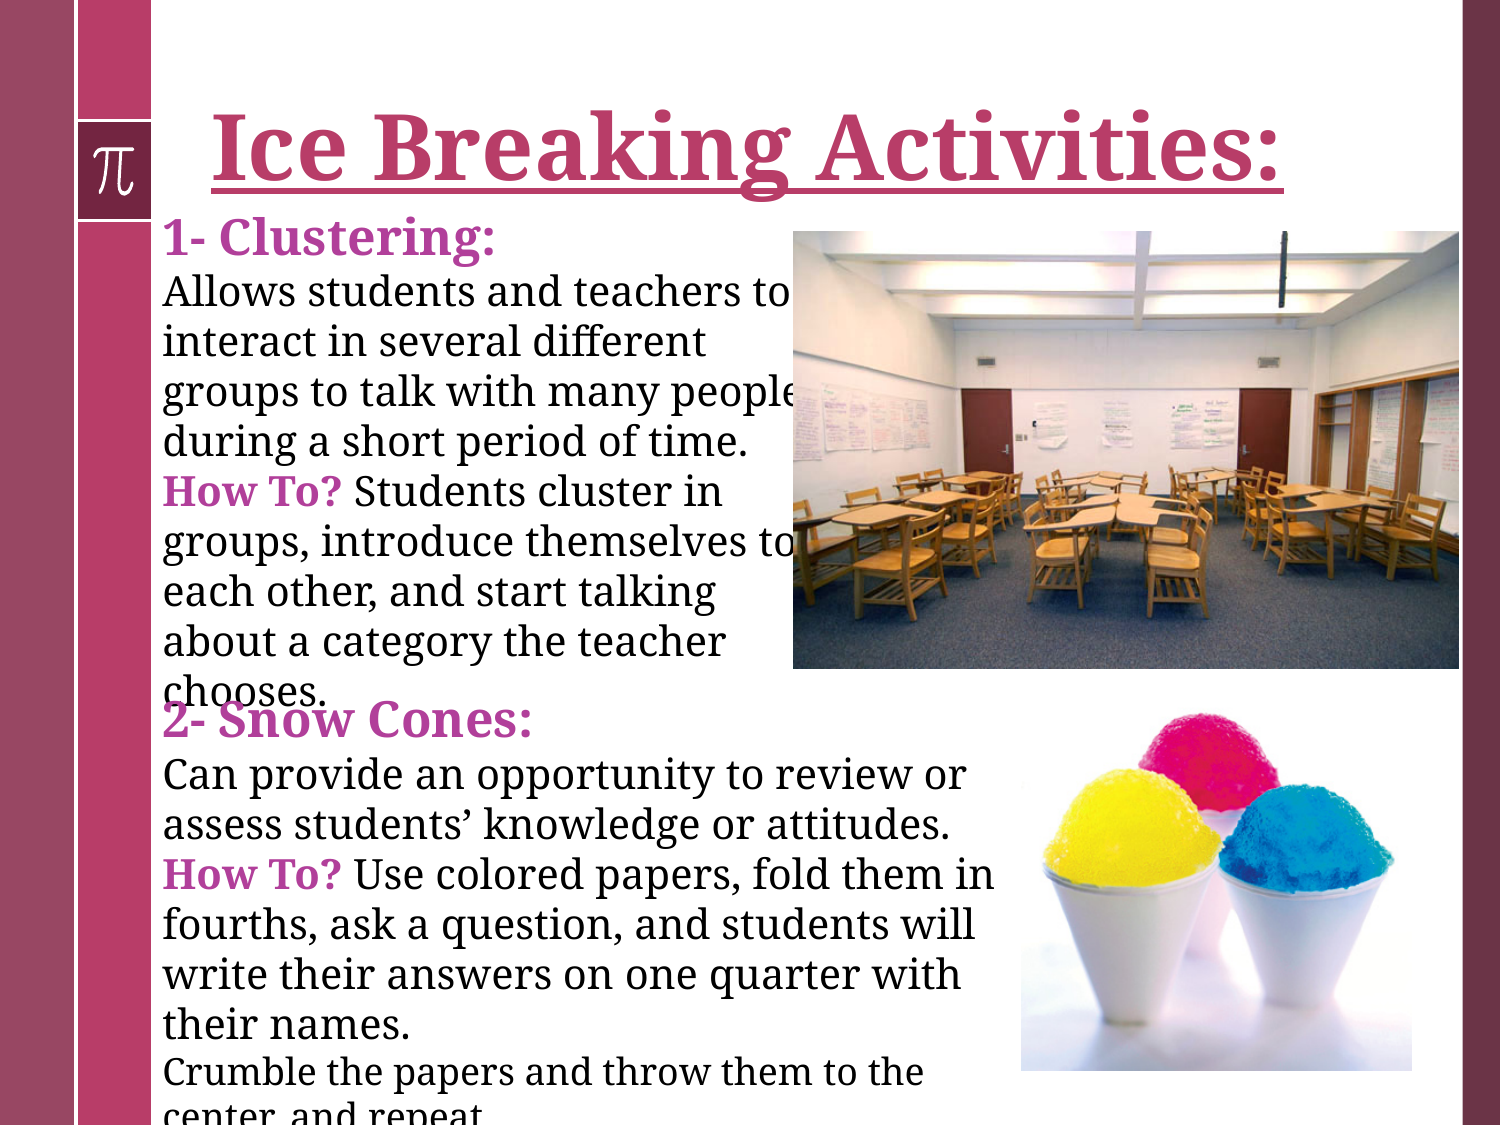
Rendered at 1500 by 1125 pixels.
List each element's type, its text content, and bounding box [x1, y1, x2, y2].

picture [1021, 680, 1412, 1071]
text_box 2- Snow Cones: Can provide an opportunity to review or assess students’ knowledge or attitudes. How To? Use colored papers, fold them in fourths, ask a question, and students will write their answers on one quarter with their names. Crumble the papers and throw them to the center, and repeat. [147, 680, 1046, 1125]
picture [793, 231, 1459, 669]
text_box 1- Clustering: Allows students and teachers to interact in several different groups to talk with many people during a short period of time. How To? Students cluster in groups, introduce themselves to each other, and start talking about a category the teacher chooses. [147, 197, 821, 680]
title Ice Breaking Activities: [196, 4, 1400, 209]
